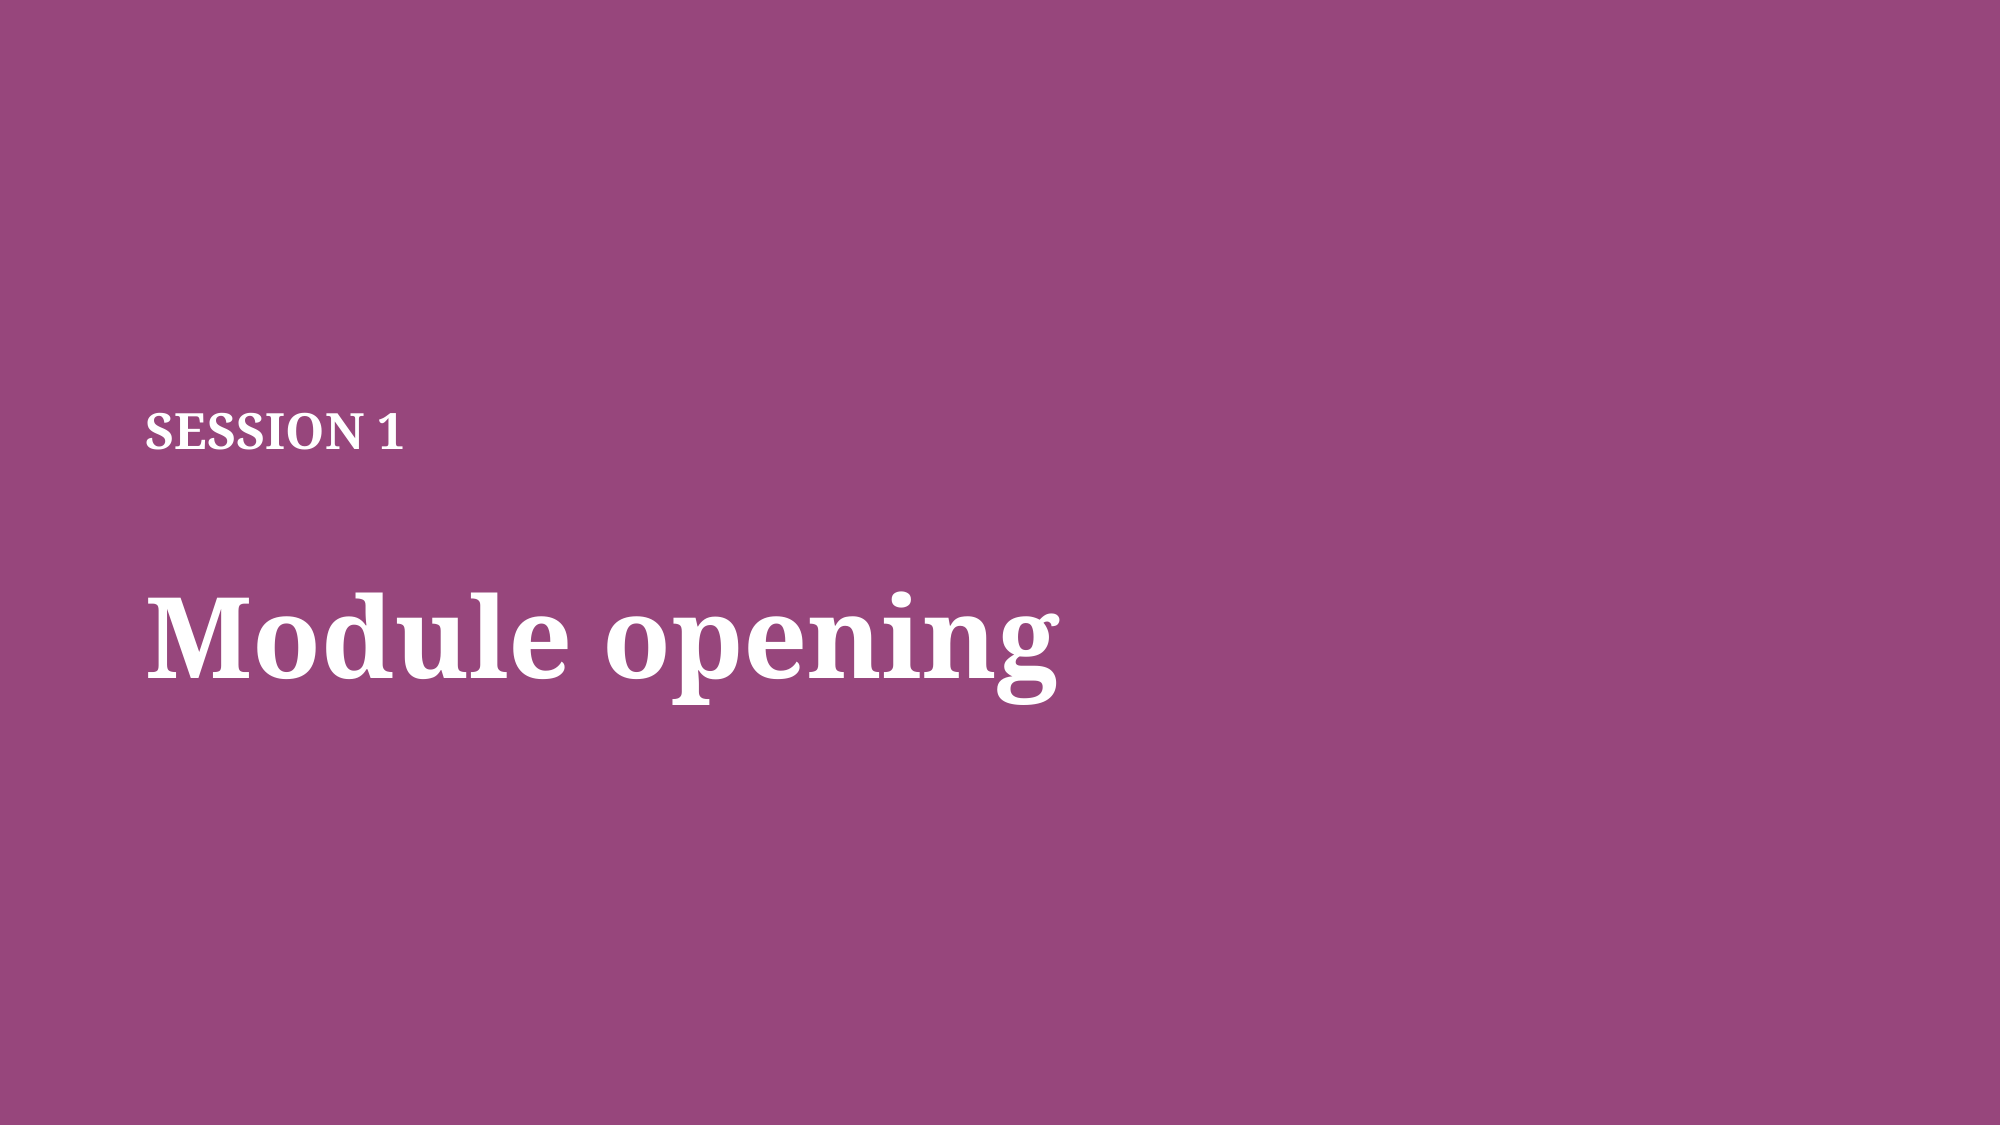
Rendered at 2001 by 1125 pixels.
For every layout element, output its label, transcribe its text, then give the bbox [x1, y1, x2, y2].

title SESSION 1 Module opening [130, 508, 1853, 601]
